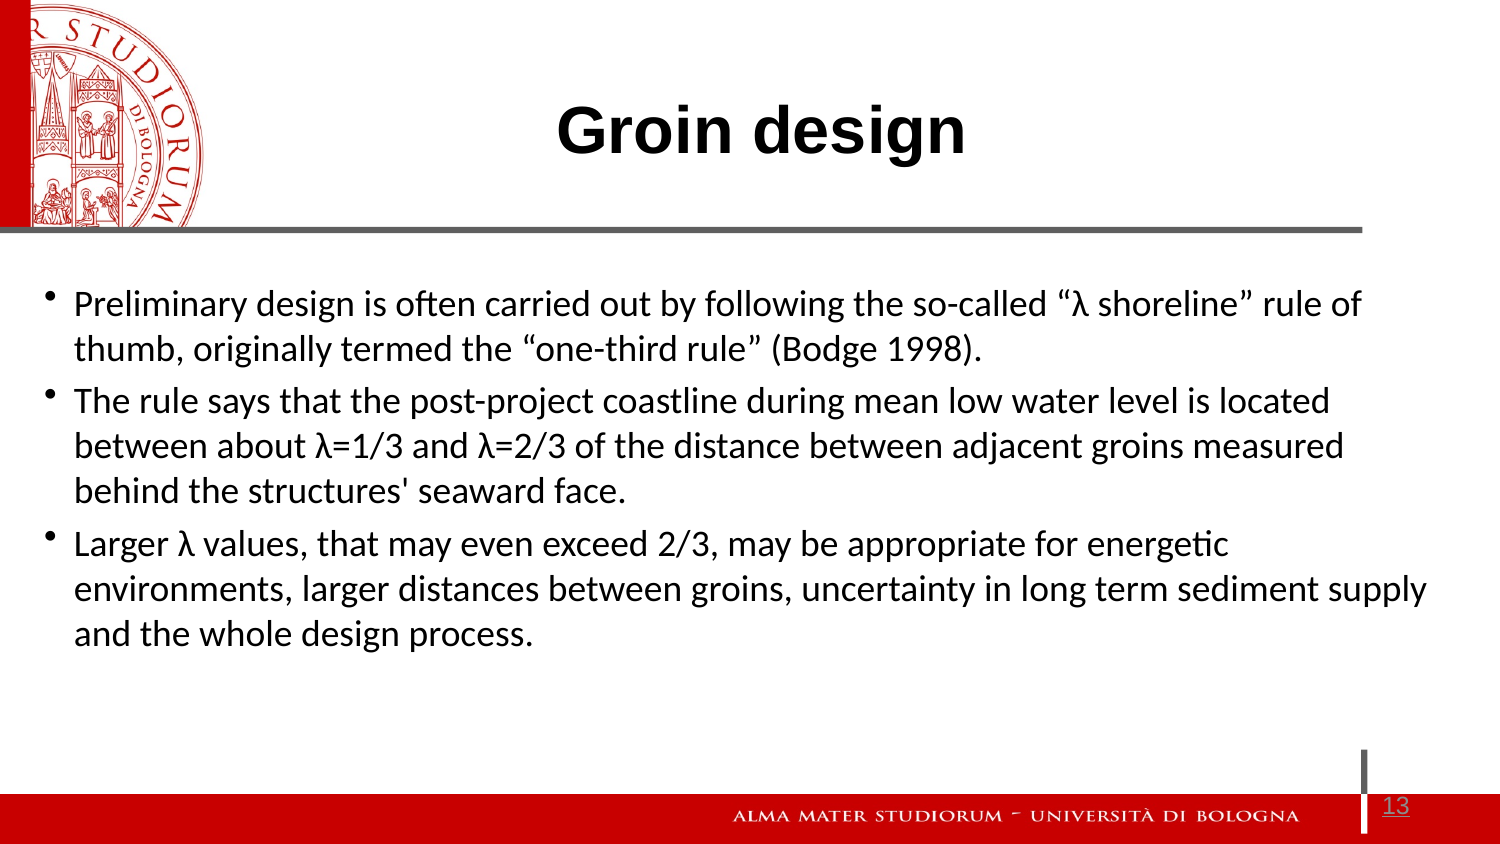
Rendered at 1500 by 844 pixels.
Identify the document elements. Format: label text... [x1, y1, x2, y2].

picture [31, 0, 211, 226]
text_box Groin design [194, 79, 1329, 174]
picture [0, 794, 1500, 844]
slide_number 13 [1074, 782, 1425, 827]
list Preliminary design is often carried out by following the so-called “λ shoreline” rule of thumb, originally termed the “one-third rule” (Bodge 1998). The rule says that the post-project coastline during mean low water level is located between about λ=1/3 and λ=2/3 of the distance between adjacent groins measured behind the structures' seaward face. Larger λ values, that may even exceed 2/3, may be appropriate for energetic environments, larger distances between groins, uncertainty in long term sediment supply and the whole design process. [29, 271, 1447, 761]
